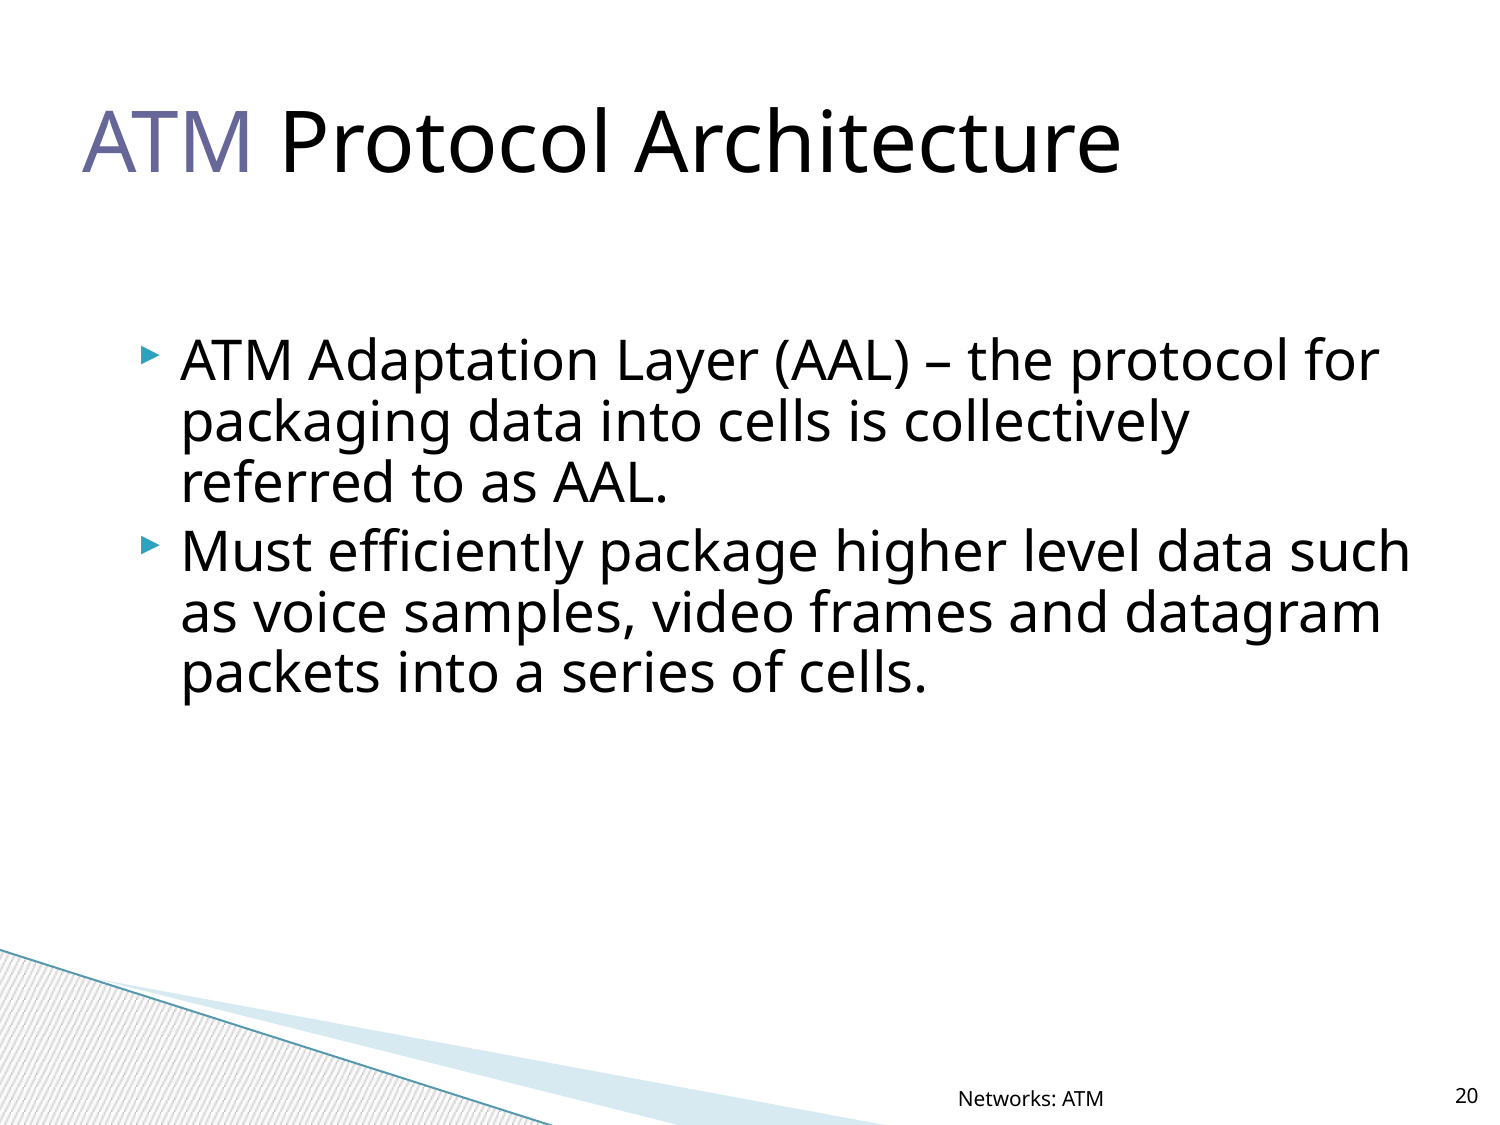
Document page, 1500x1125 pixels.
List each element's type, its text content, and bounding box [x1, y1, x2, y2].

text_box Networks: ATM [718, 1085, 1105, 1112]
list ATM Adaptation Layer (AAL) – the protocol for packaging data into cells is collectively referred to as AAL. Must efficiently package higher level data such as voice samples, video frames and datagram packets into a series of cells. [111, 324, 1426, 1001]
slide_number 20 [1417, 1050, 1479, 1112]
picture [0, 952, 543, 1125]
title ATM Protocol Architecture [74, 44, 1426, 234]
